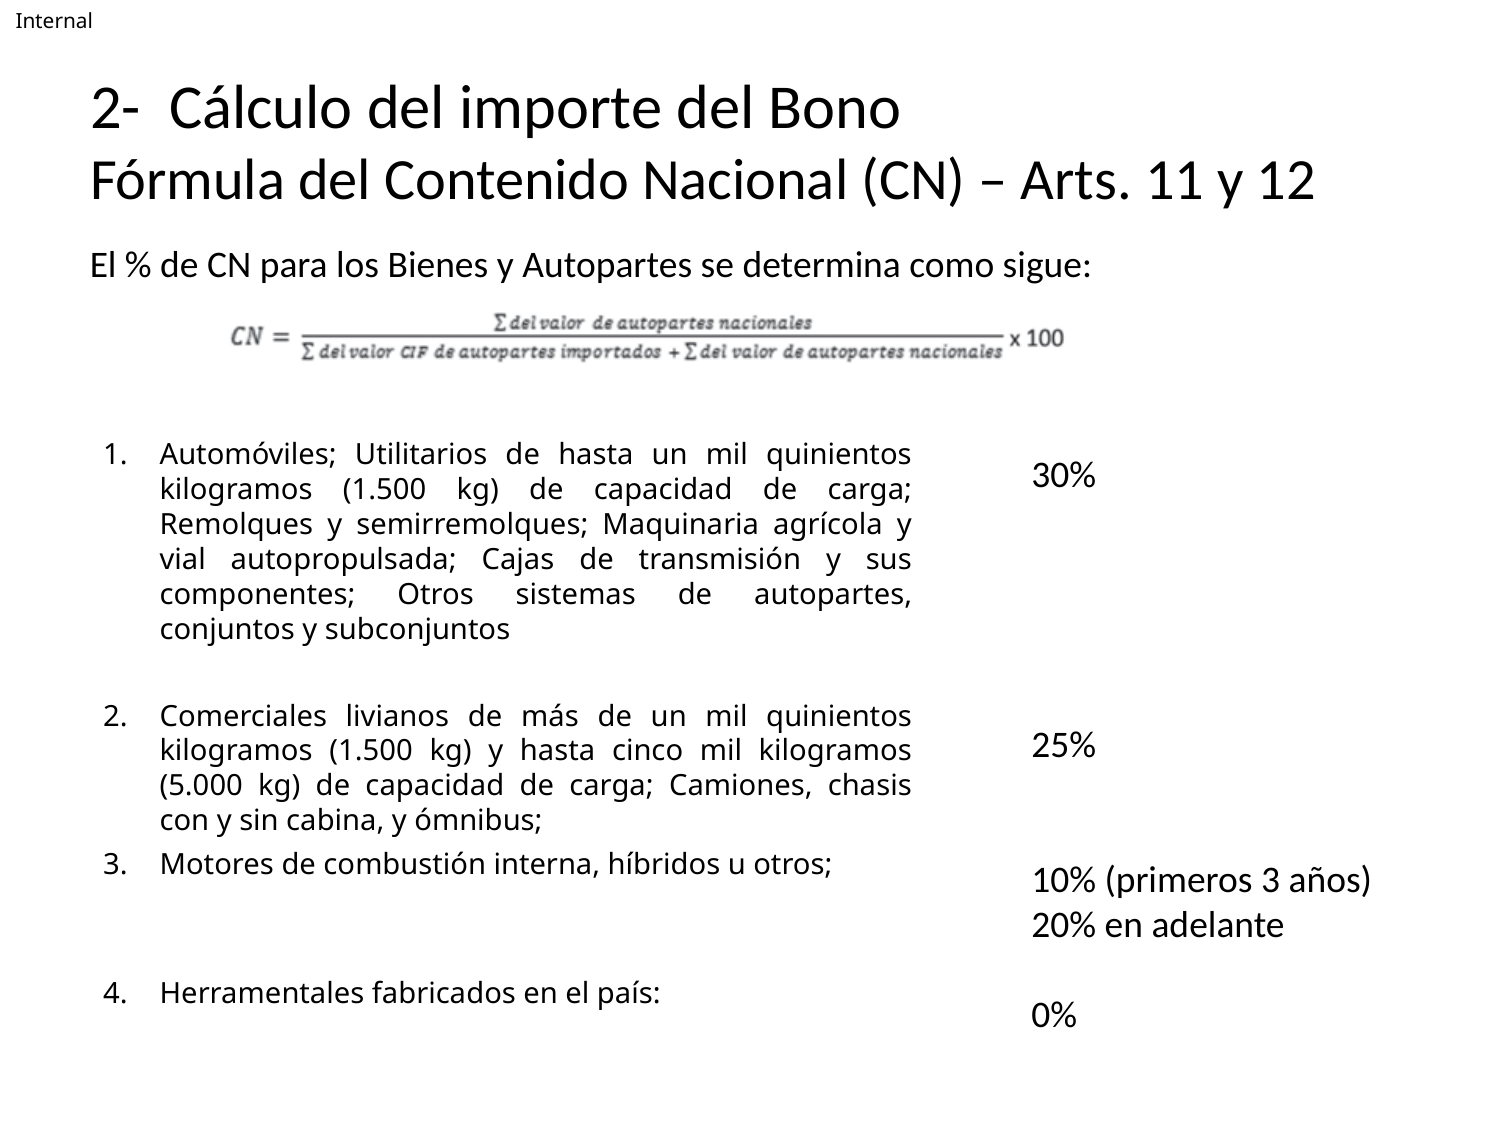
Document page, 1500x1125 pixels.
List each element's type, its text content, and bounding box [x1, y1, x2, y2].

text_box Automóviles; Utilitarios de hasta un mil quinientos kilogramos (1.500 kg) de capacidad de carga; Remolques y semirremolques; Maquinaria agrícola y vial autopropulsada; Cajas de transmisión y sus componentes; Otros sistemas de autopartes, conjuntos y subconjuntos Comerciales livianos de más de un mil quinientos kilogramos (1.500 kg) y hasta cinco mil kilogramos (5.000 kg) de capacidad de carga; Camiones, chasis con y sin cabina, y ómnibus; Motores de combustión interna, híbridos u otros; Herramentales fabricados en el país: [88, 428, 928, 1071]
text_box 30% 25% 10% (primeros 3 años) 20% en adelante 0% [1016, 442, 1425, 1125]
text_box El % de CN para los Bienes y Autopartes se determina como sigue: [74, 232, 1387, 293]
title 2- Cálculo del importe del Bono Fórmula del Contenido Nacional (CN) – Arts. 11 y 12 [75, 45, 1425, 233]
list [218, 296, 1068, 381]
